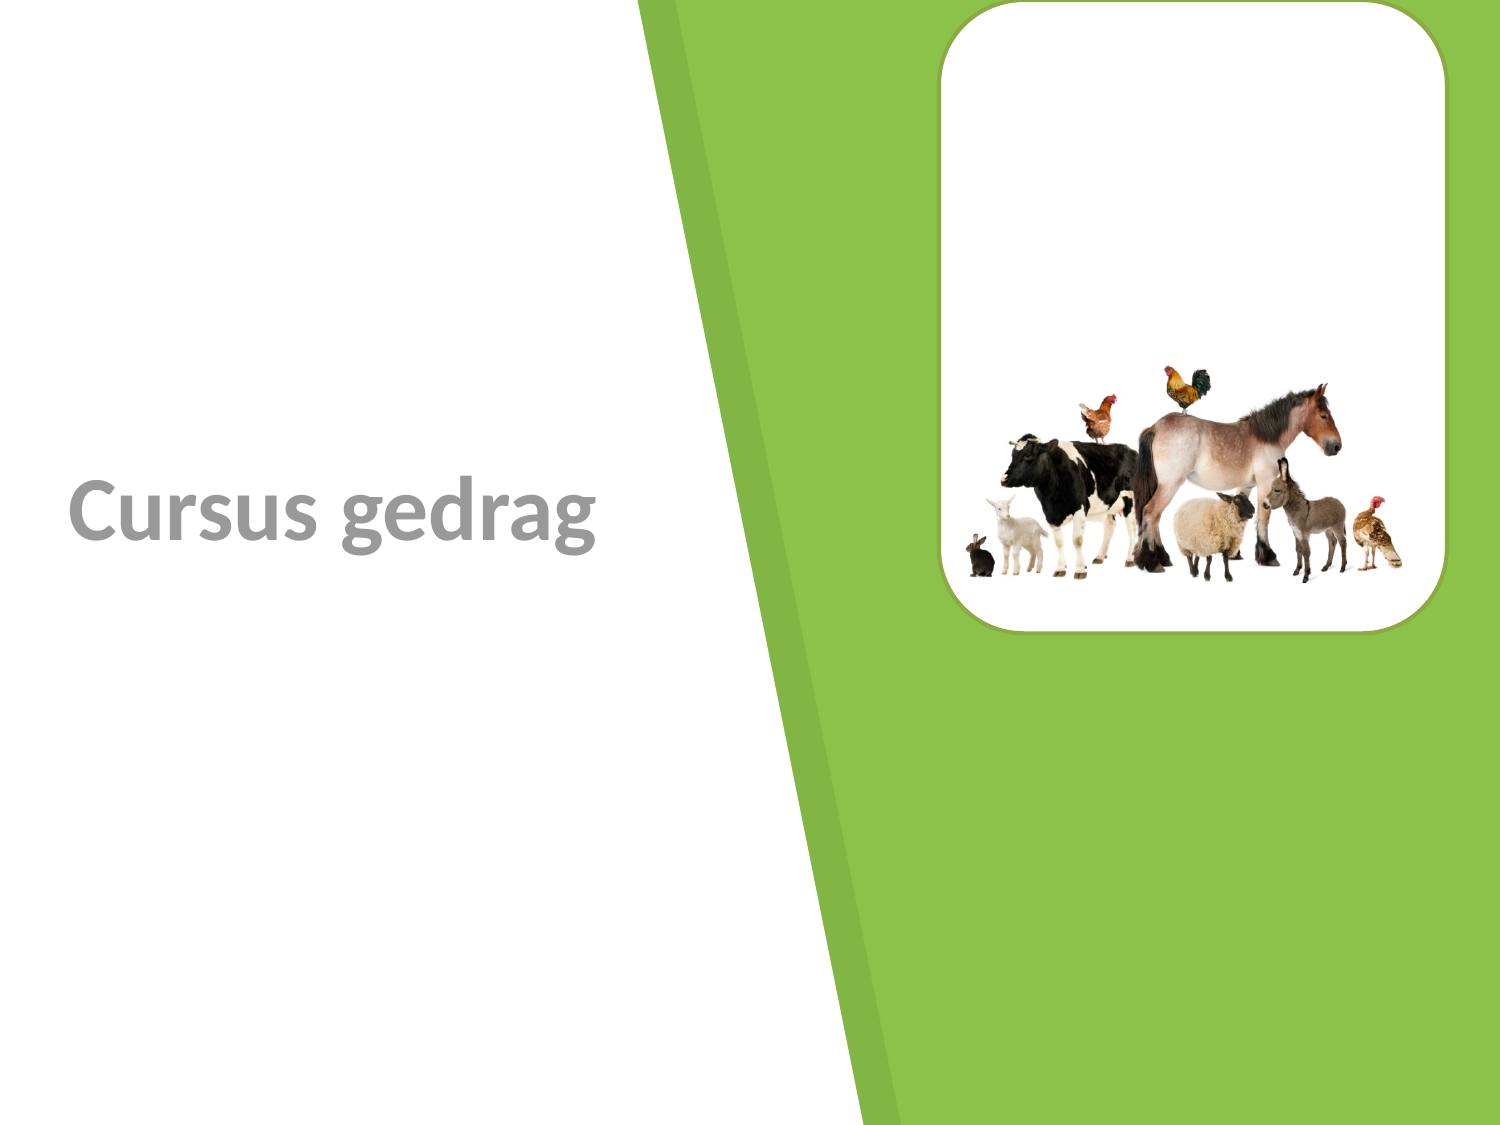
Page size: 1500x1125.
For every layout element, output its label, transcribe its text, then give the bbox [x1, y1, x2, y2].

picture [962, 349, 1430, 593]
text_box [936, 0, 1450, 636]
title Cursus gedrag [53, 314, 727, 1024]
